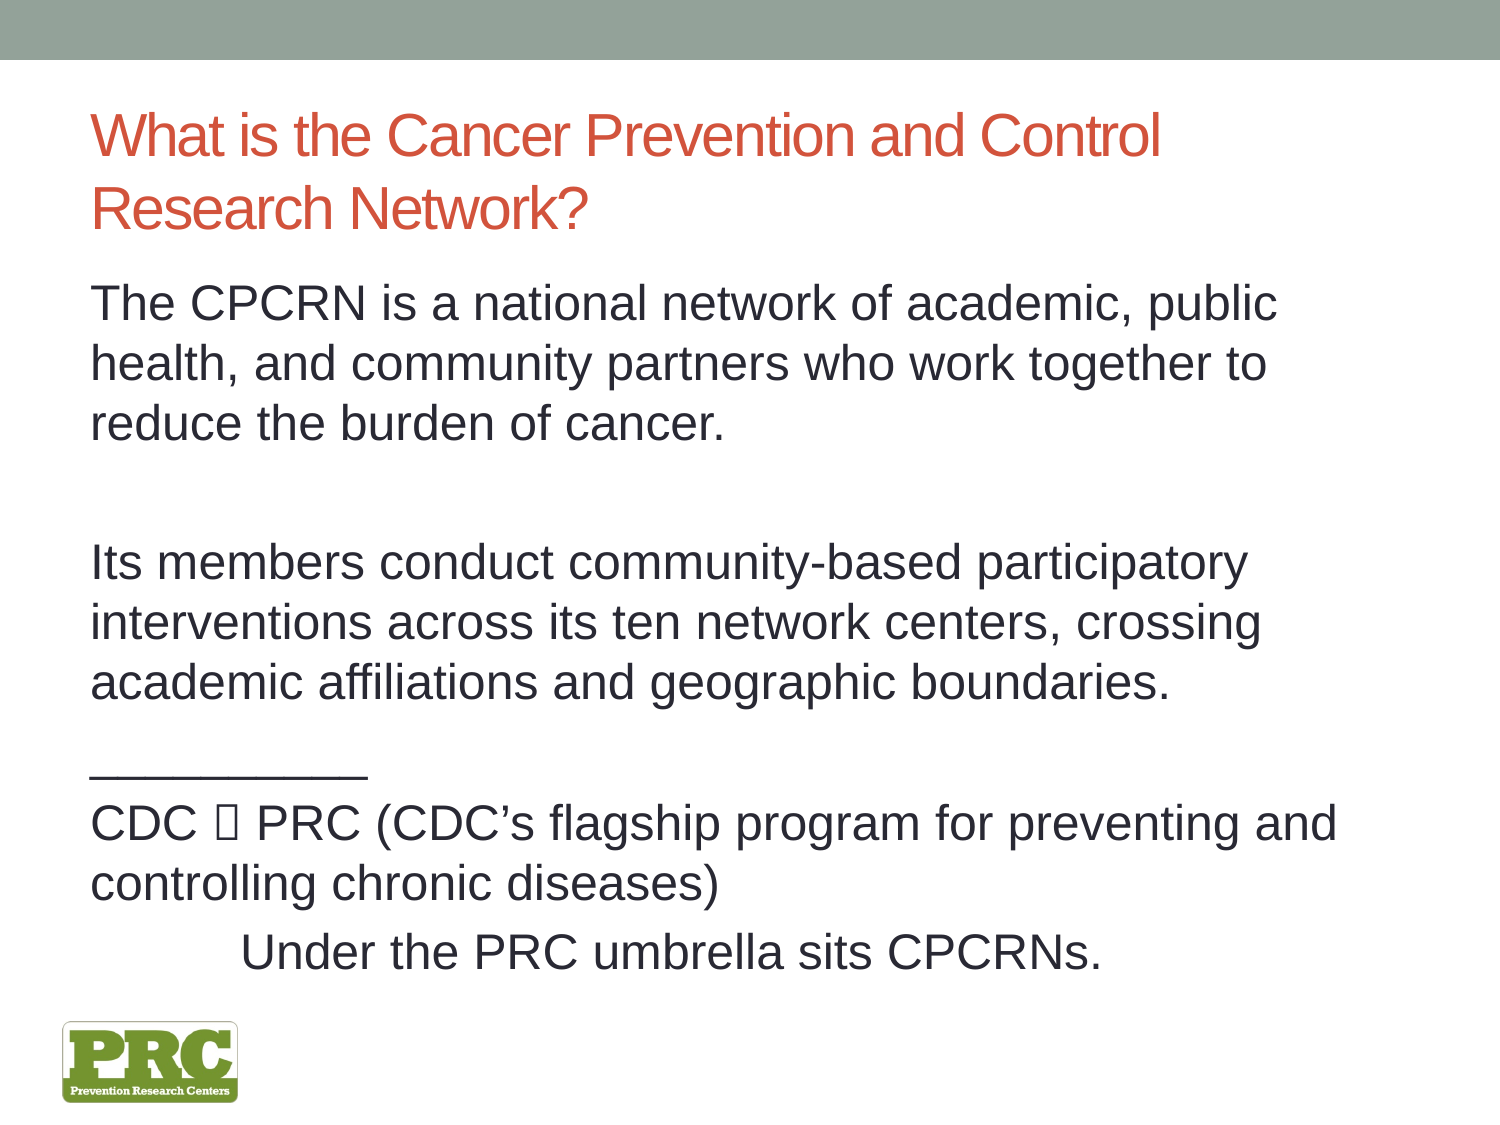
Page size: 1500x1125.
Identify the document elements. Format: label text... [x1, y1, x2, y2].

title What is the Cancer Prevention and Control Research Network? [75, 87, 1425, 250]
picture [62, 1021, 238, 1103]
list The CPCRN is a national network of academic, public health, and community partners who work together to reduce the burden of cancer. Its members conduct community-based participatory interventions across its ten network centers, crossing academic affiliations and geographic boundaries. __________ CDC  PRC (CDC’s flagship program for preventing and controlling chronic diseases) Under the PRC umbrella sits CPCRNs. [75, 262, 1425, 1063]
